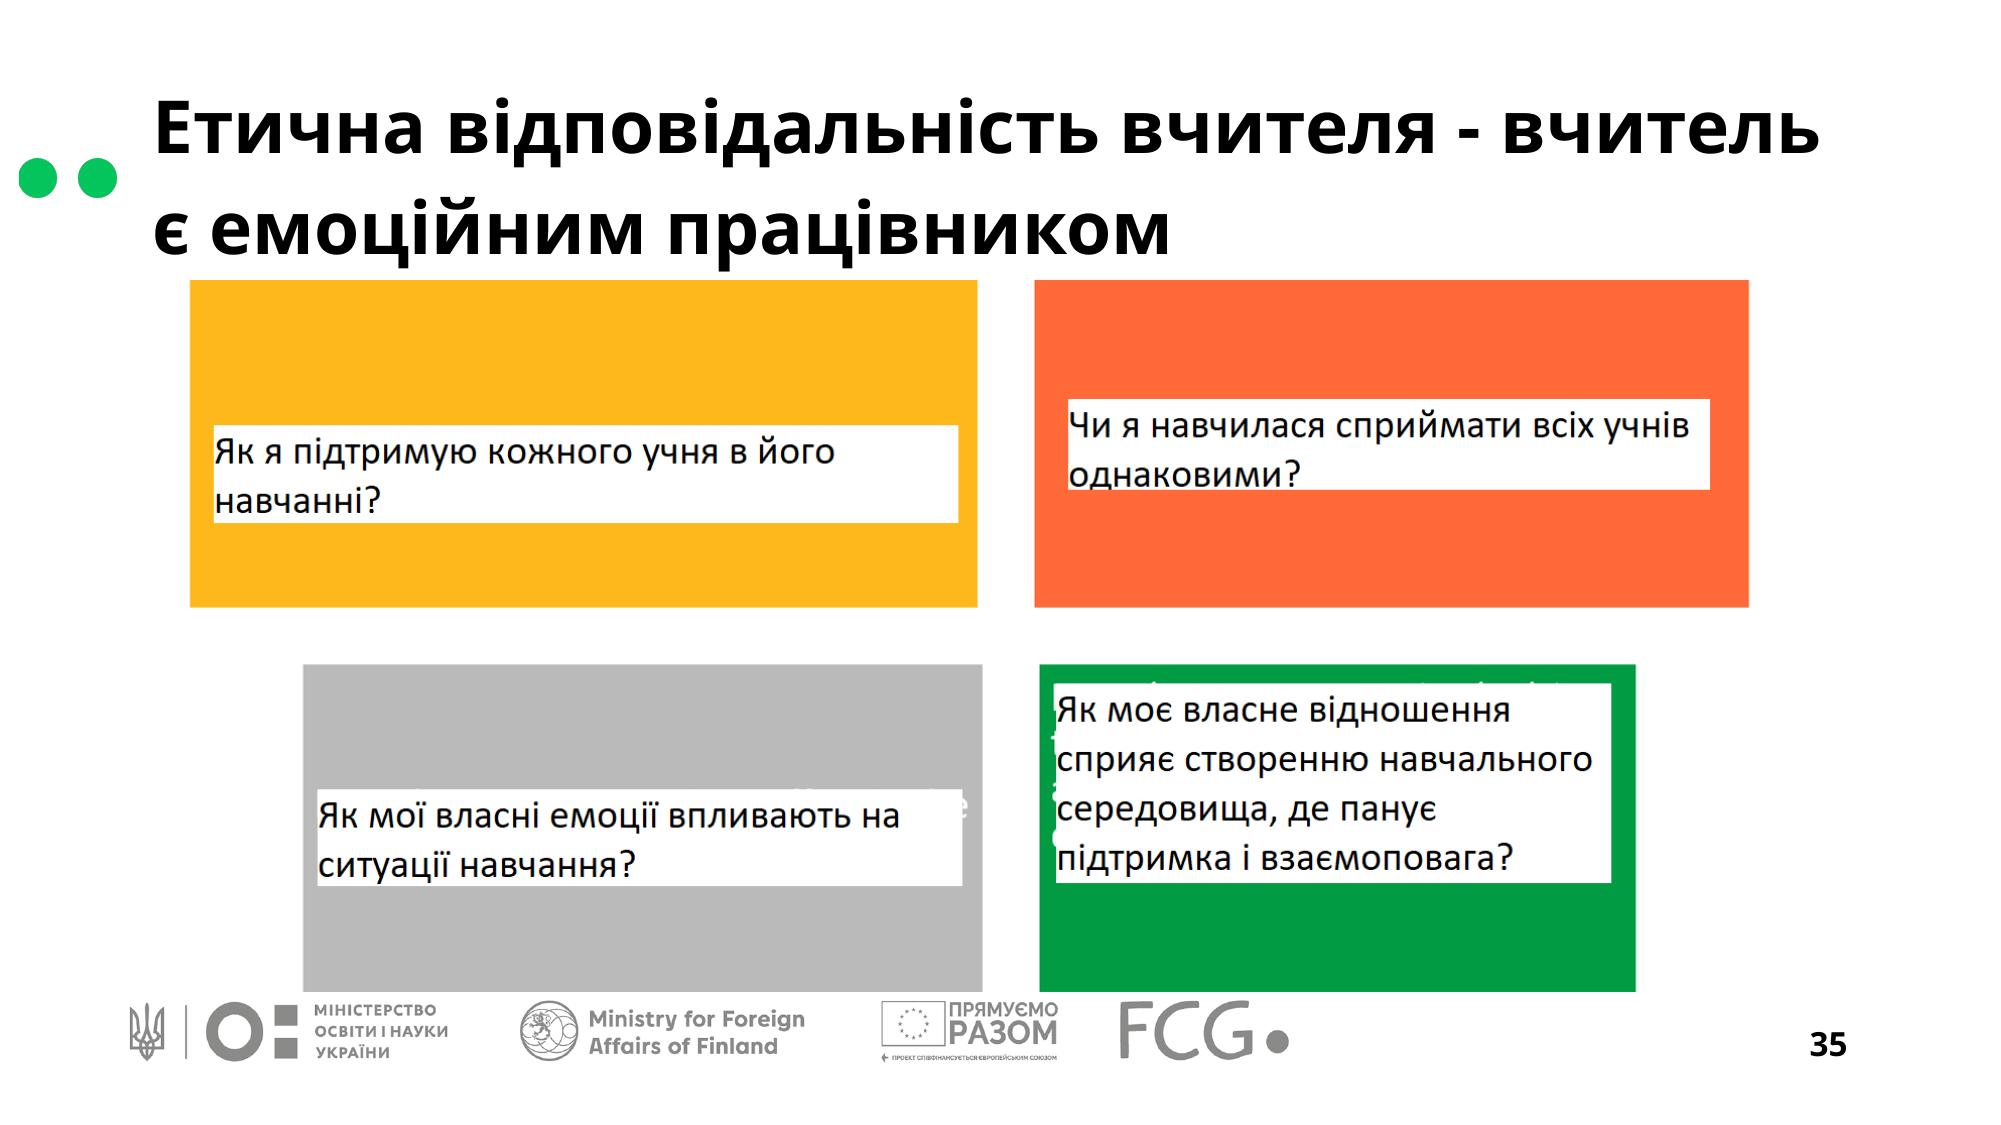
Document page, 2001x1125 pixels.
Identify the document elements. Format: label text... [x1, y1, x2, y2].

picture [42, 940, 1374, 1125]
slide_number 35 [1736, 1015, 1863, 1076]
title Етична відповідальність вчителя - вчитель є емоційним працівником [137, 59, 1863, 278]
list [106, 277, 1834, 995]
picture [18, 158, 117, 198]
